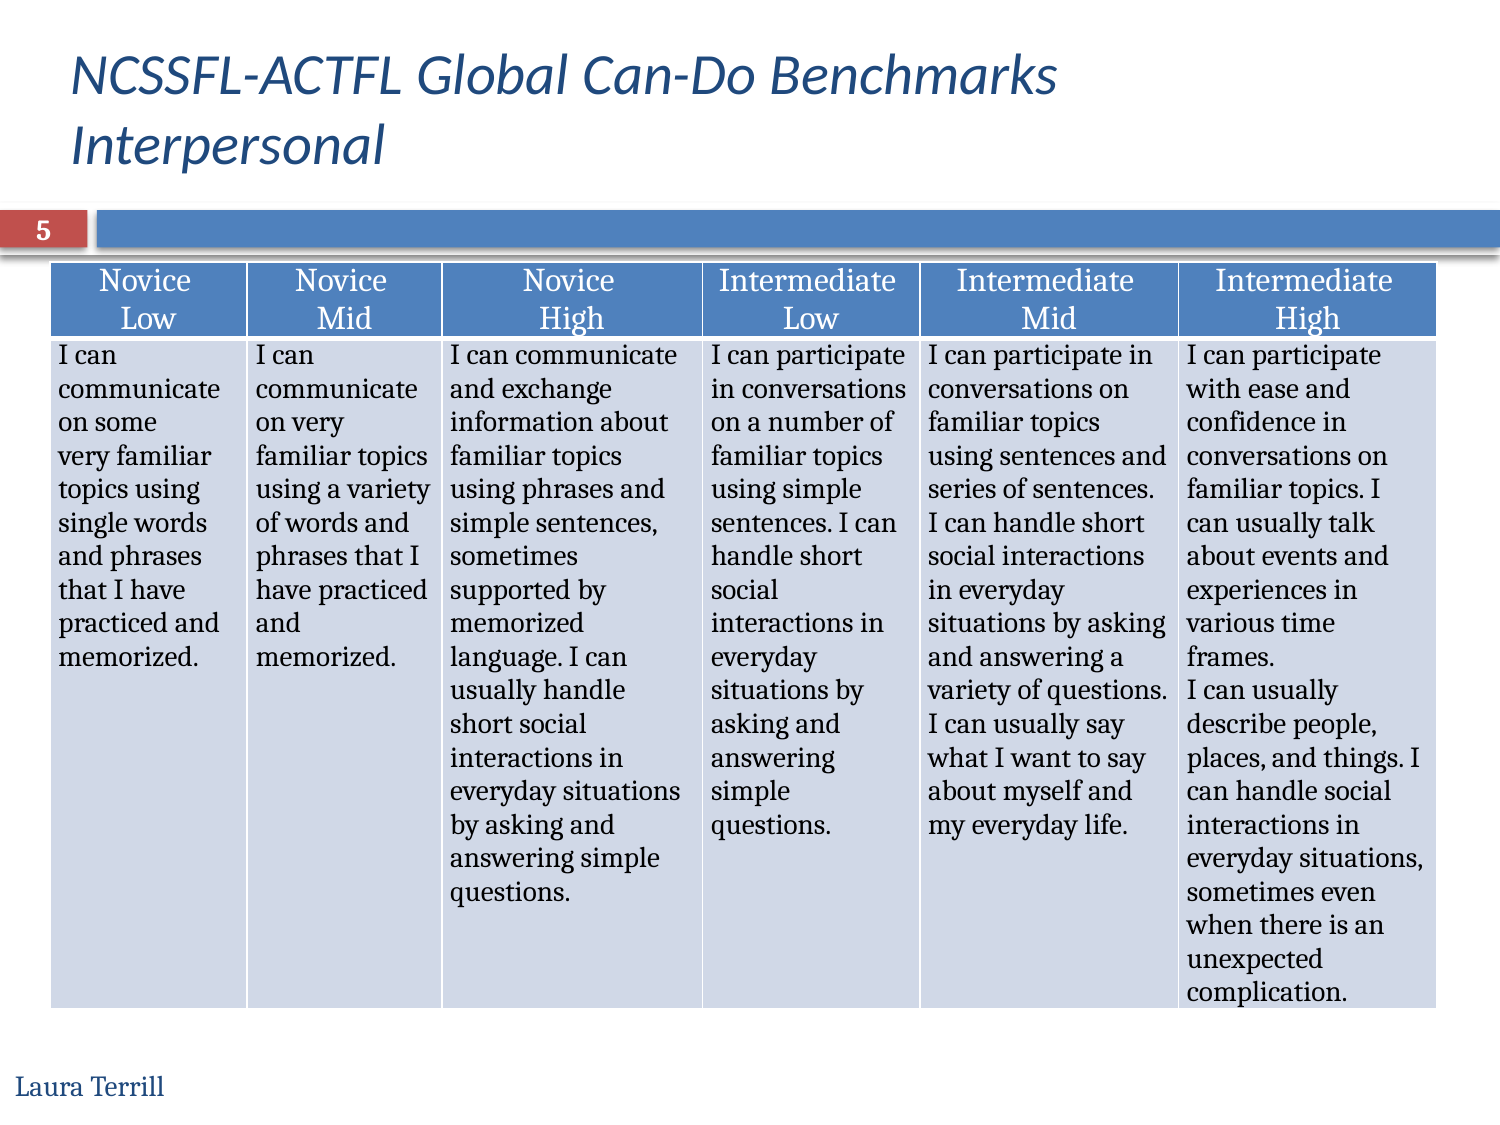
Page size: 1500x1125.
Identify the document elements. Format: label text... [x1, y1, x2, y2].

table_header Novice Low [51, 263, 246, 336]
footer Laura Terrill [0, 1054, 890, 1115]
table_header Intermediate Low [703, 263, 919, 336]
table_header Intermediate High [1179, 263, 1436, 336]
table_cell I can communicate and exchange information about familiar topics using phrases and simple sentences, sometimes supported by memorized language. I can usually handle short social interactions in everyday situations by asking and answering simple questions. [443, 341, 702, 1008]
table_header Novice Mid [248, 263, 441, 336]
table_cell I can communicate on very familiar topics using a variety of words and phrases that I have practiced and memorized. [248, 341, 441, 1008]
table_cell I can participate with ease and confidence in conversations on familiar topics. I can usually talk about events and experiences in various time frames. I can usually describe people, places, and things. I can handle social interactions in everyday situations, sometimes even when there is an unexpected complication. [1179, 341, 1436, 1008]
table_cell I can participate in conversations on familiar topics using sentences and series of sentences. I can handle short social interactions in everyday situations by asking and answering a variety of questions. I can usually say what I want to say about myself and my everyday life. [921, 341, 1178, 1008]
table_cell I can communicate on some very familiar topics using single words and phrases that I have practiced and memorized. [51, 341, 246, 1008]
title NCSSFL-ACTFL Global Can-Do Benchmarks Interpersonal [55, 24, 1438, 188]
table_header Novice High [443, 263, 702, 336]
slide_number 5 [0, 208, 88, 249]
table_cell I can participate in conversations on a number of familiar topics using simple sentences. I can handle short social interactions in everyday situations by asking and answering simple questions. [703, 341, 919, 1008]
table_header Intermediate Mid [921, 263, 1178, 336]
